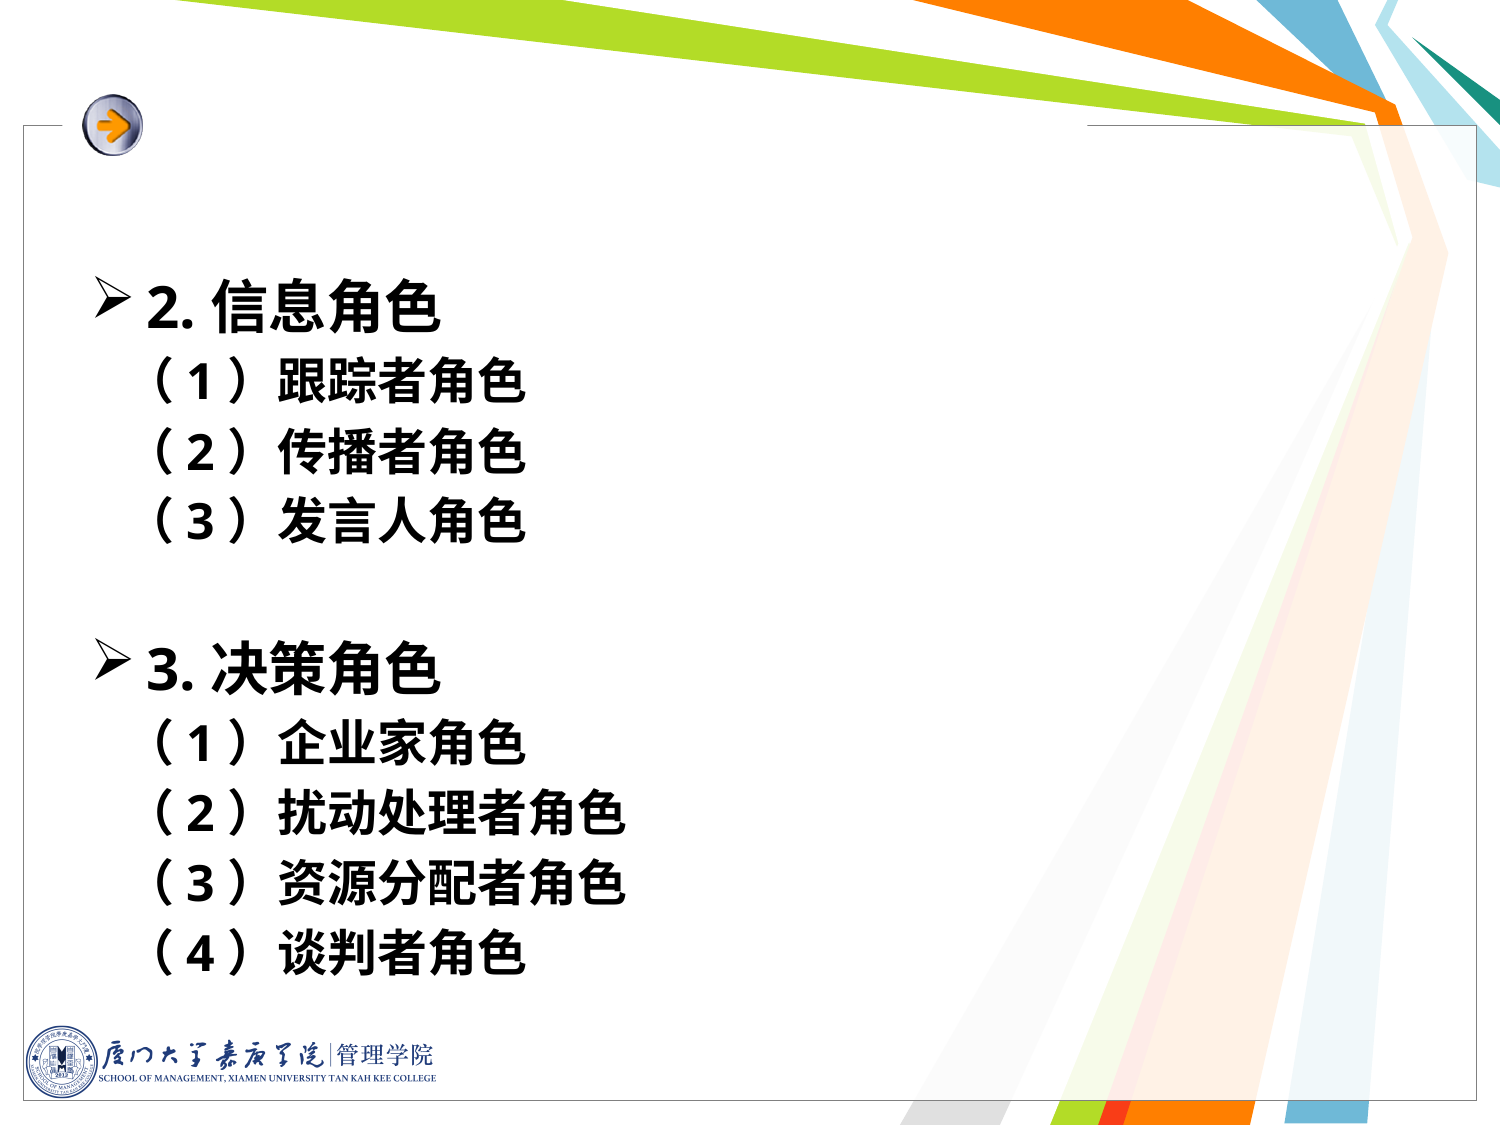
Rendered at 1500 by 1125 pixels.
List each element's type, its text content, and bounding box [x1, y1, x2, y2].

list 2.信息角色 （1）跟踪者角色 （2）传播者角色 （3）发言人角色 3.决策角色 （1）企业家角色 （2）扰动处理者角色 （3）资源分配者角色 （4）谈判者角色 [75, 262, 1425, 1005]
picture [24, 1024, 438, 1100]
picture [82, 94, 143, 156]
